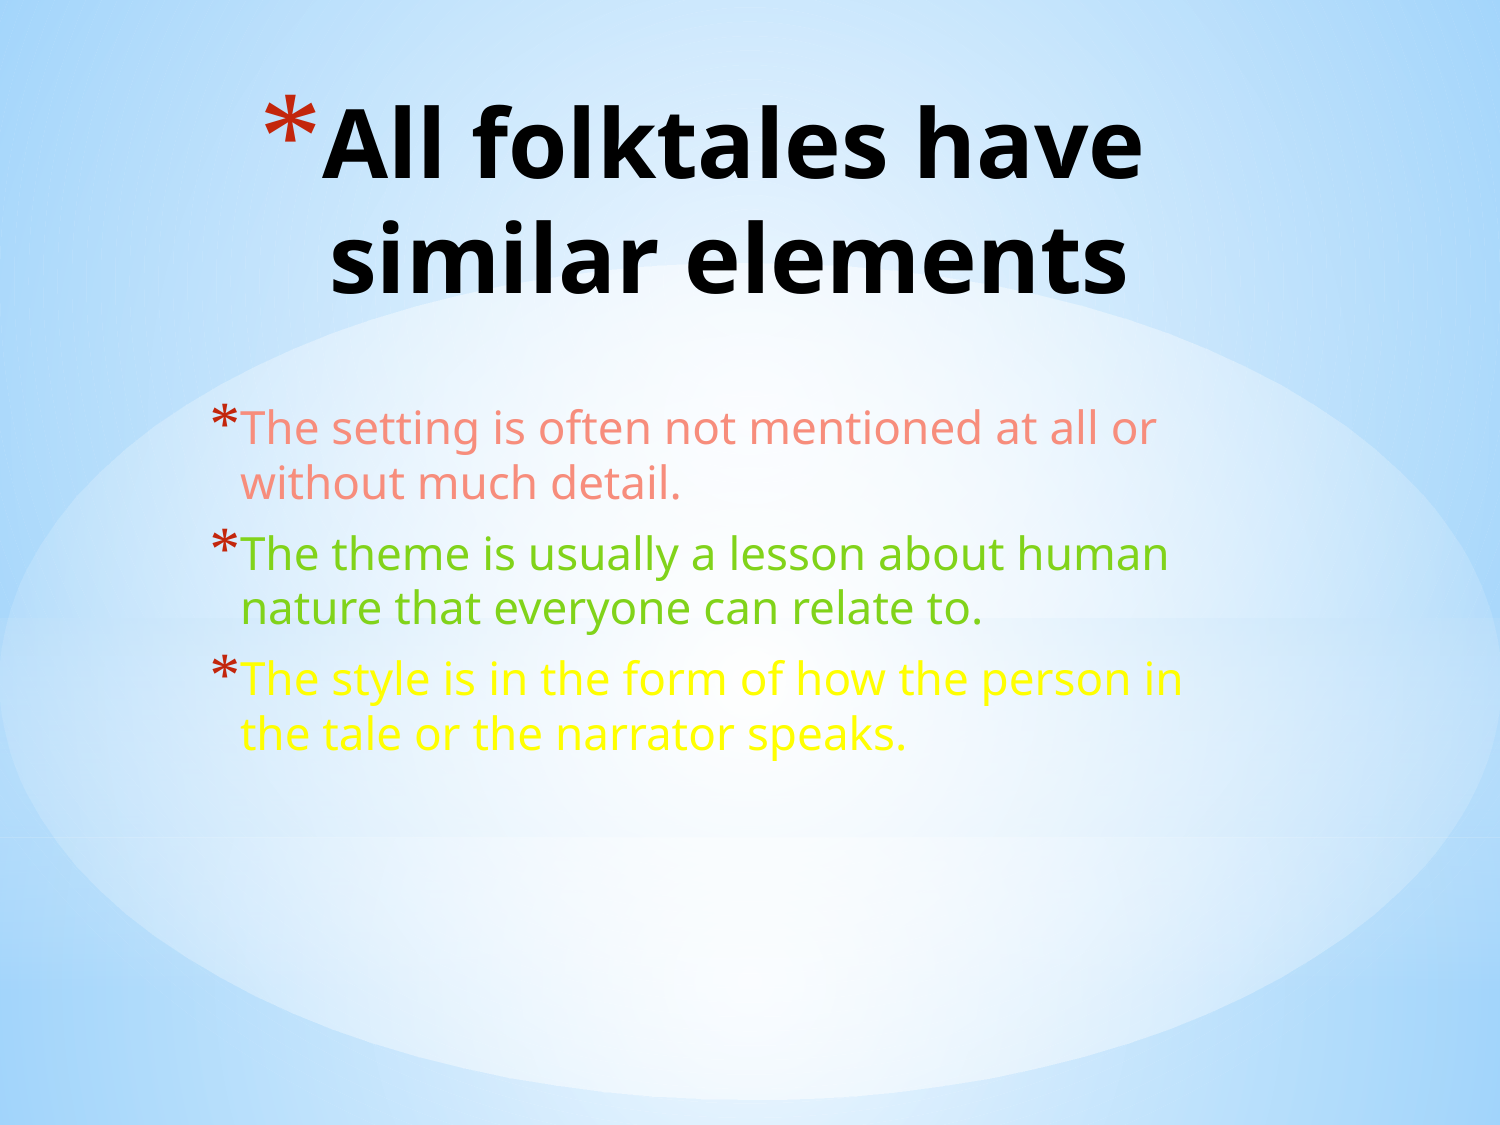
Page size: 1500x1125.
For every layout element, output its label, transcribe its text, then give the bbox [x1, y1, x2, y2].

title All folktales have similar elements [169, 75, 1238, 264]
list The setting is often not mentioned at all or without much detail. The theme is usually a lesson about human nature that everyone can relate to. The style is in the form of how the person in the tale or the narrator speaks. [187, 391, 1238, 962]
